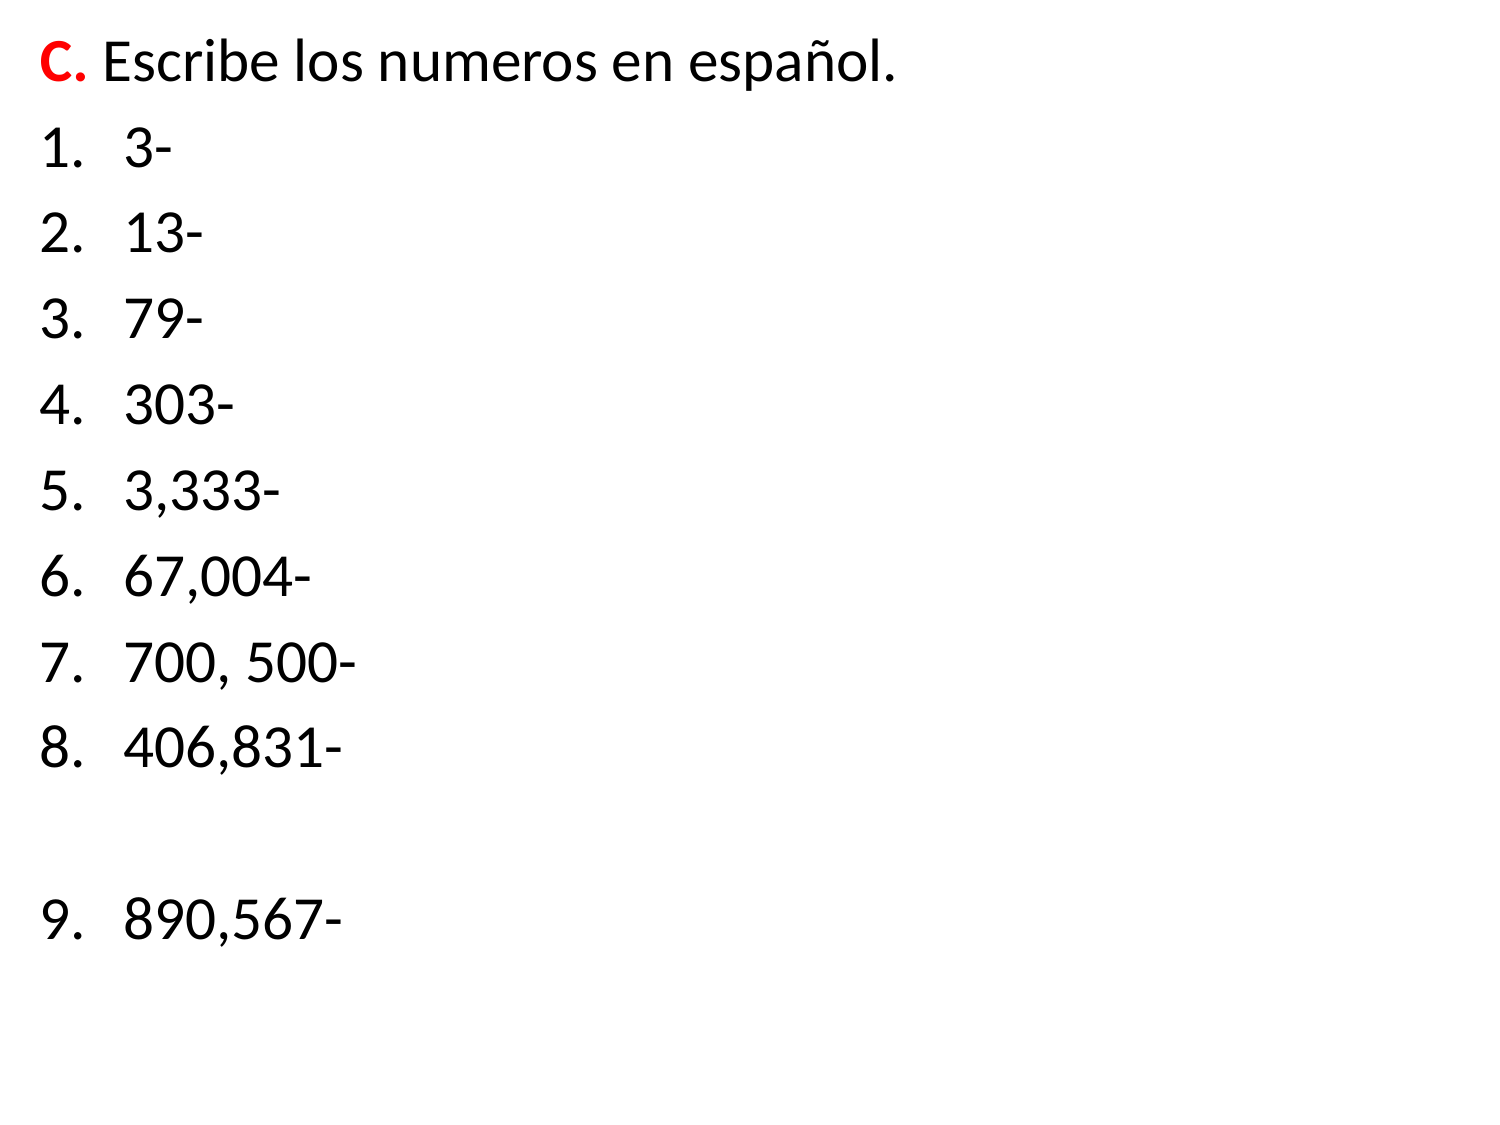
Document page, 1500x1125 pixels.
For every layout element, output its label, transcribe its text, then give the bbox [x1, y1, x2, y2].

list C. Escribe los numeros en español. 3- 13- 79- 303- 3,333- 67,004- 700, 500- 406,831- 890,567- [24, 12, 1388, 963]
